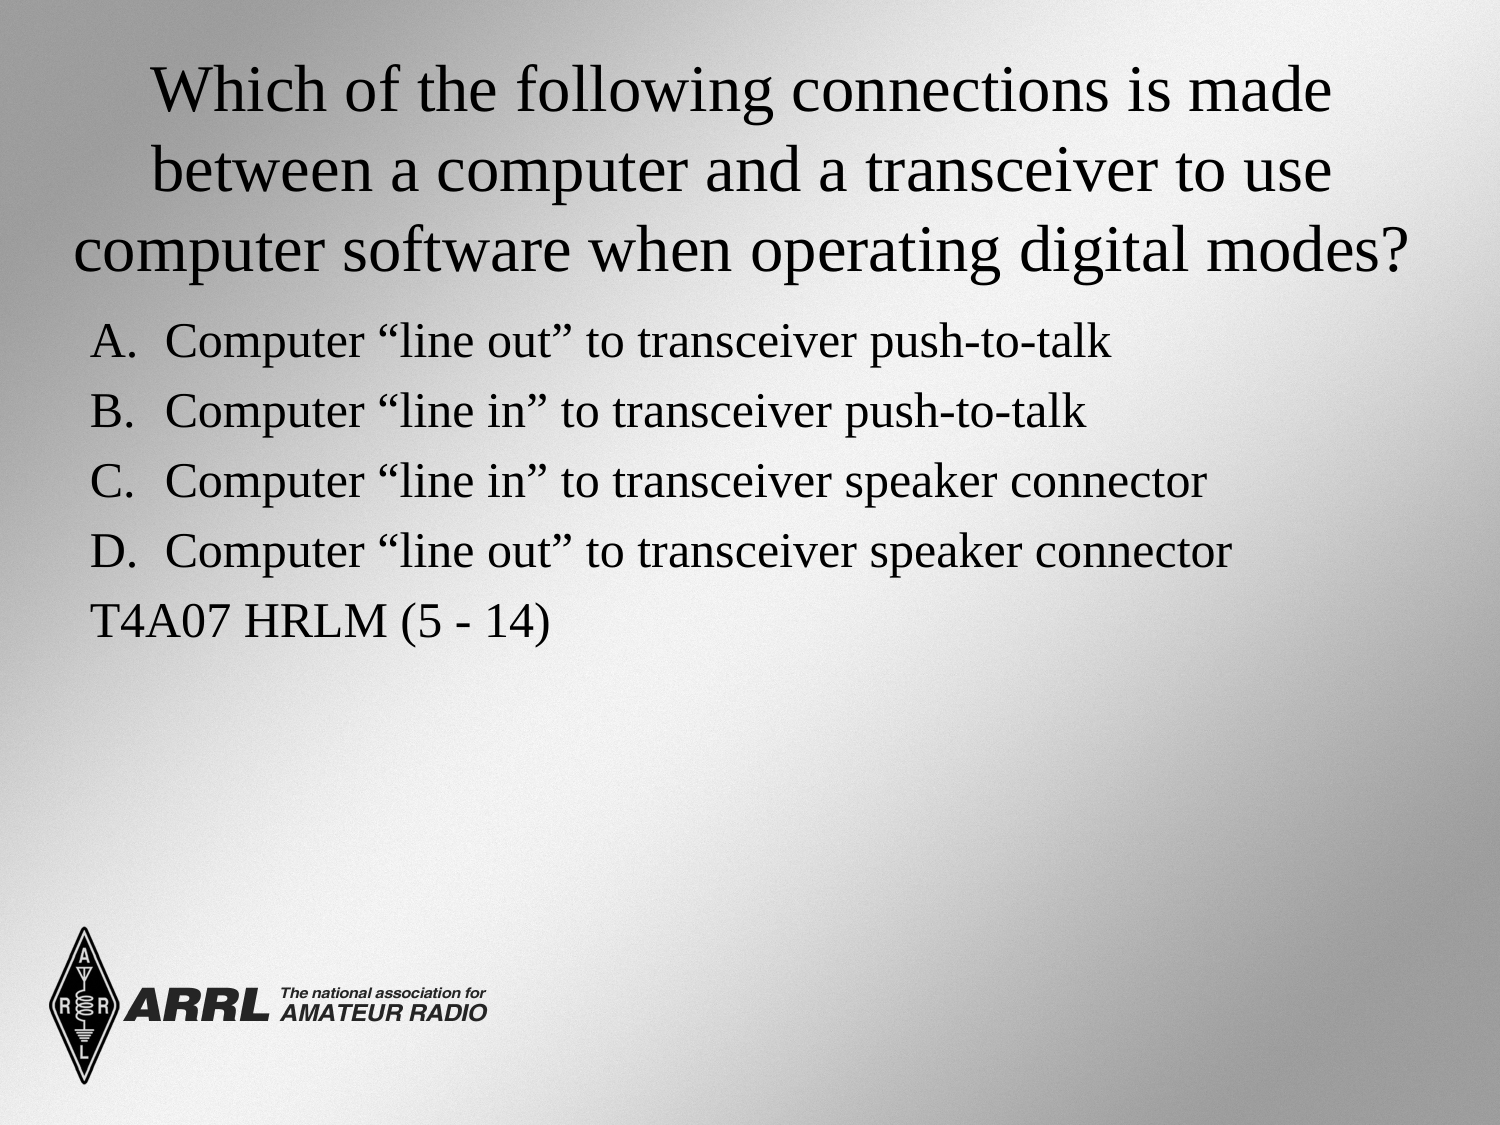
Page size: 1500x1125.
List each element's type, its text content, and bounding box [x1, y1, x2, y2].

picture [0, 0, 1500, 1125]
title Which of the following connections is made between a computer and a transceiver to use computer software when operating digital modes? [55, 37, 1431, 225]
list Computer “line out” to transceiver push-to-talk Computer “line in” to transceiver push-to-talk Computer “line in” to transceiver speaker connector Computer “line out” to transceiver speaker connector T4A07 HRLM (5 - 14) [75, 299, 1425, 1005]
